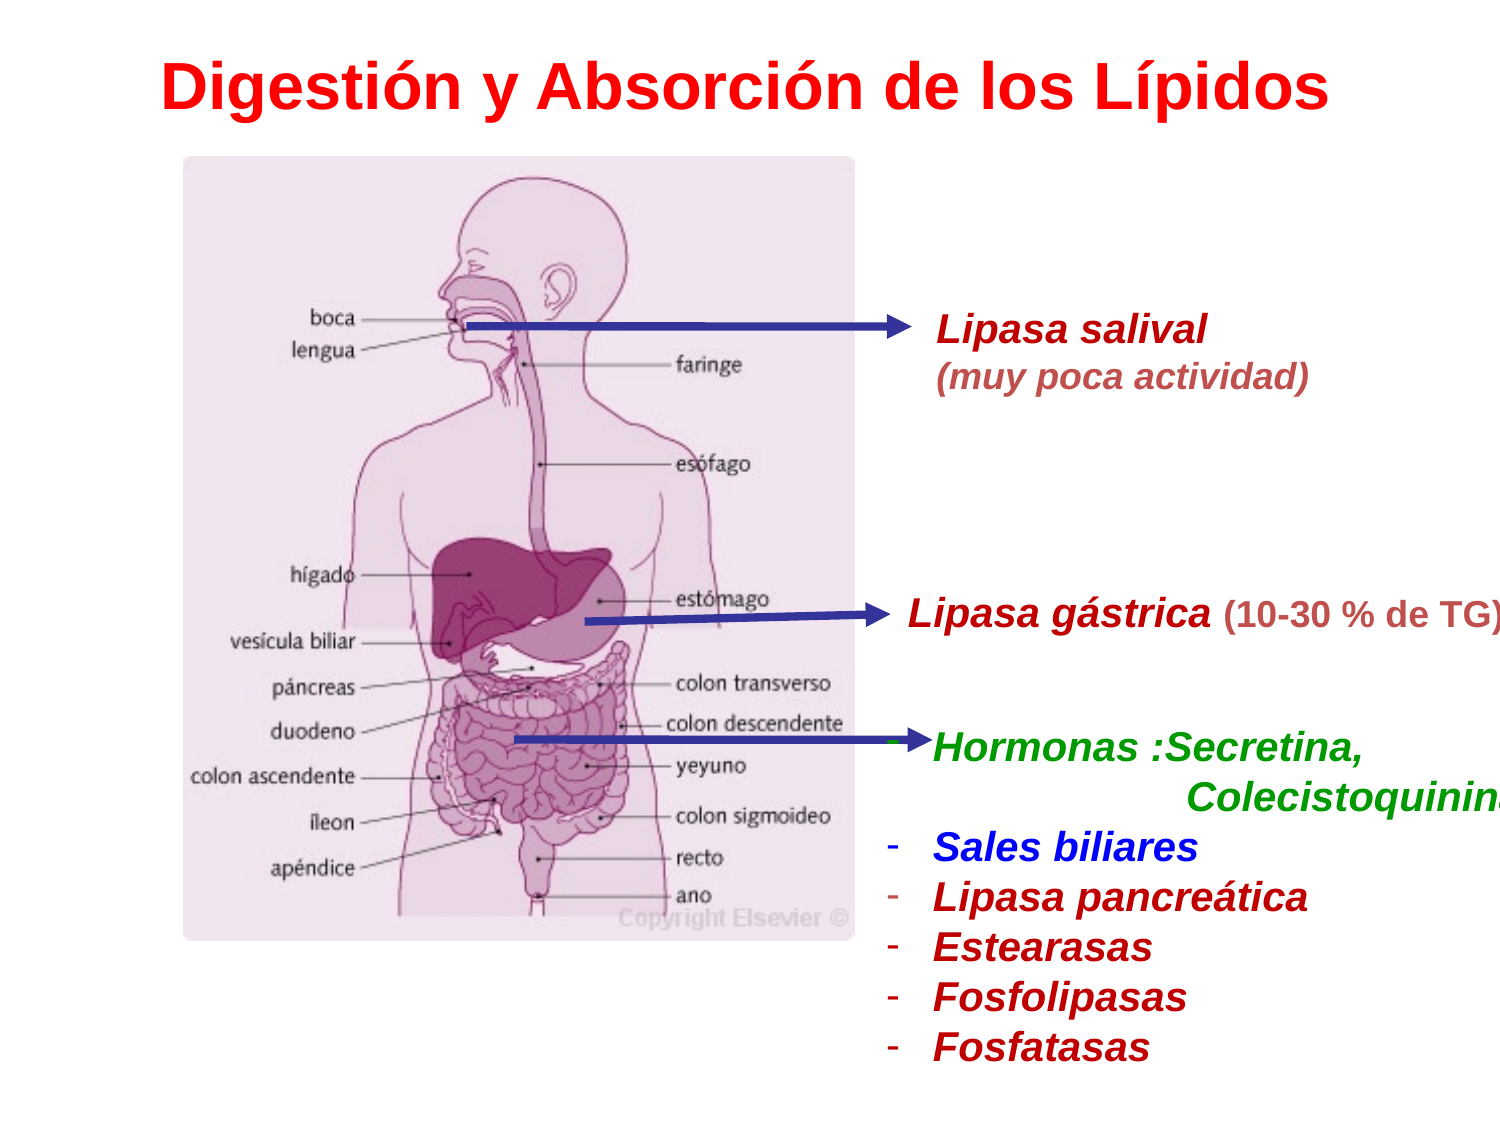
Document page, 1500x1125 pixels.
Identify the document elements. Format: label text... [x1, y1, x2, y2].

picture [182, 155, 856, 941]
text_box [513, 711, 1476, 1082]
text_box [584, 577, 1500, 644]
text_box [466, 293, 1327, 406]
text_box Digestión y Absorción de los Lípidos [145, 35, 1347, 130]
